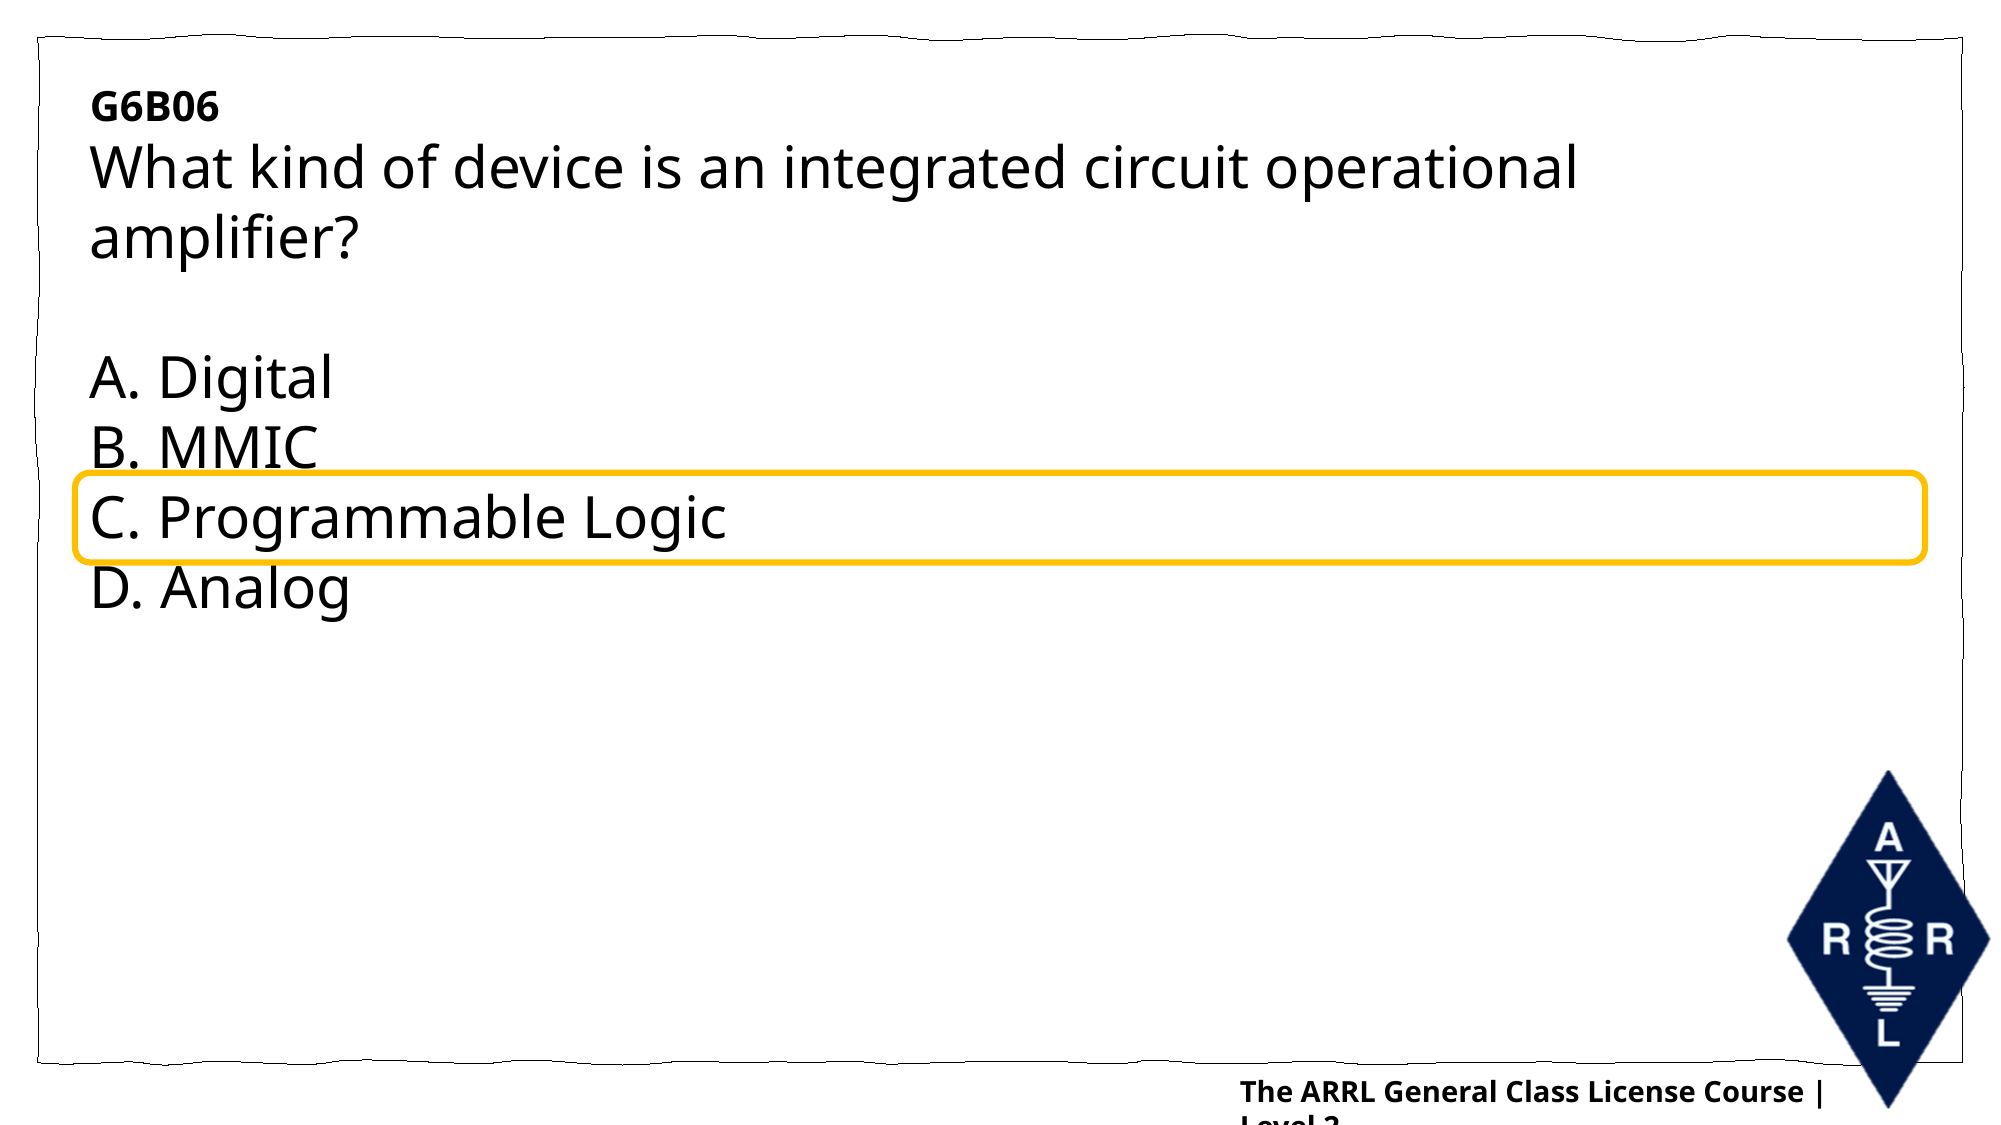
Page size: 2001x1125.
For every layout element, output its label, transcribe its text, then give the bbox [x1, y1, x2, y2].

text_box G6B06 What kind of device is an integrated circuit operational amplifier? A. Digital B. MMIC C. Programmable Logic D. Analog [75, 72, 1850, 479]
picture [1773, 752, 1999, 1125]
text_box [73, 471, 1927, 564]
text_box G6B06 What kind of device is an integrated circuit operational amplifier? A. Digital B. MMIC C. Programmable Logic D. Analog [75, 556, 1850, 628]
